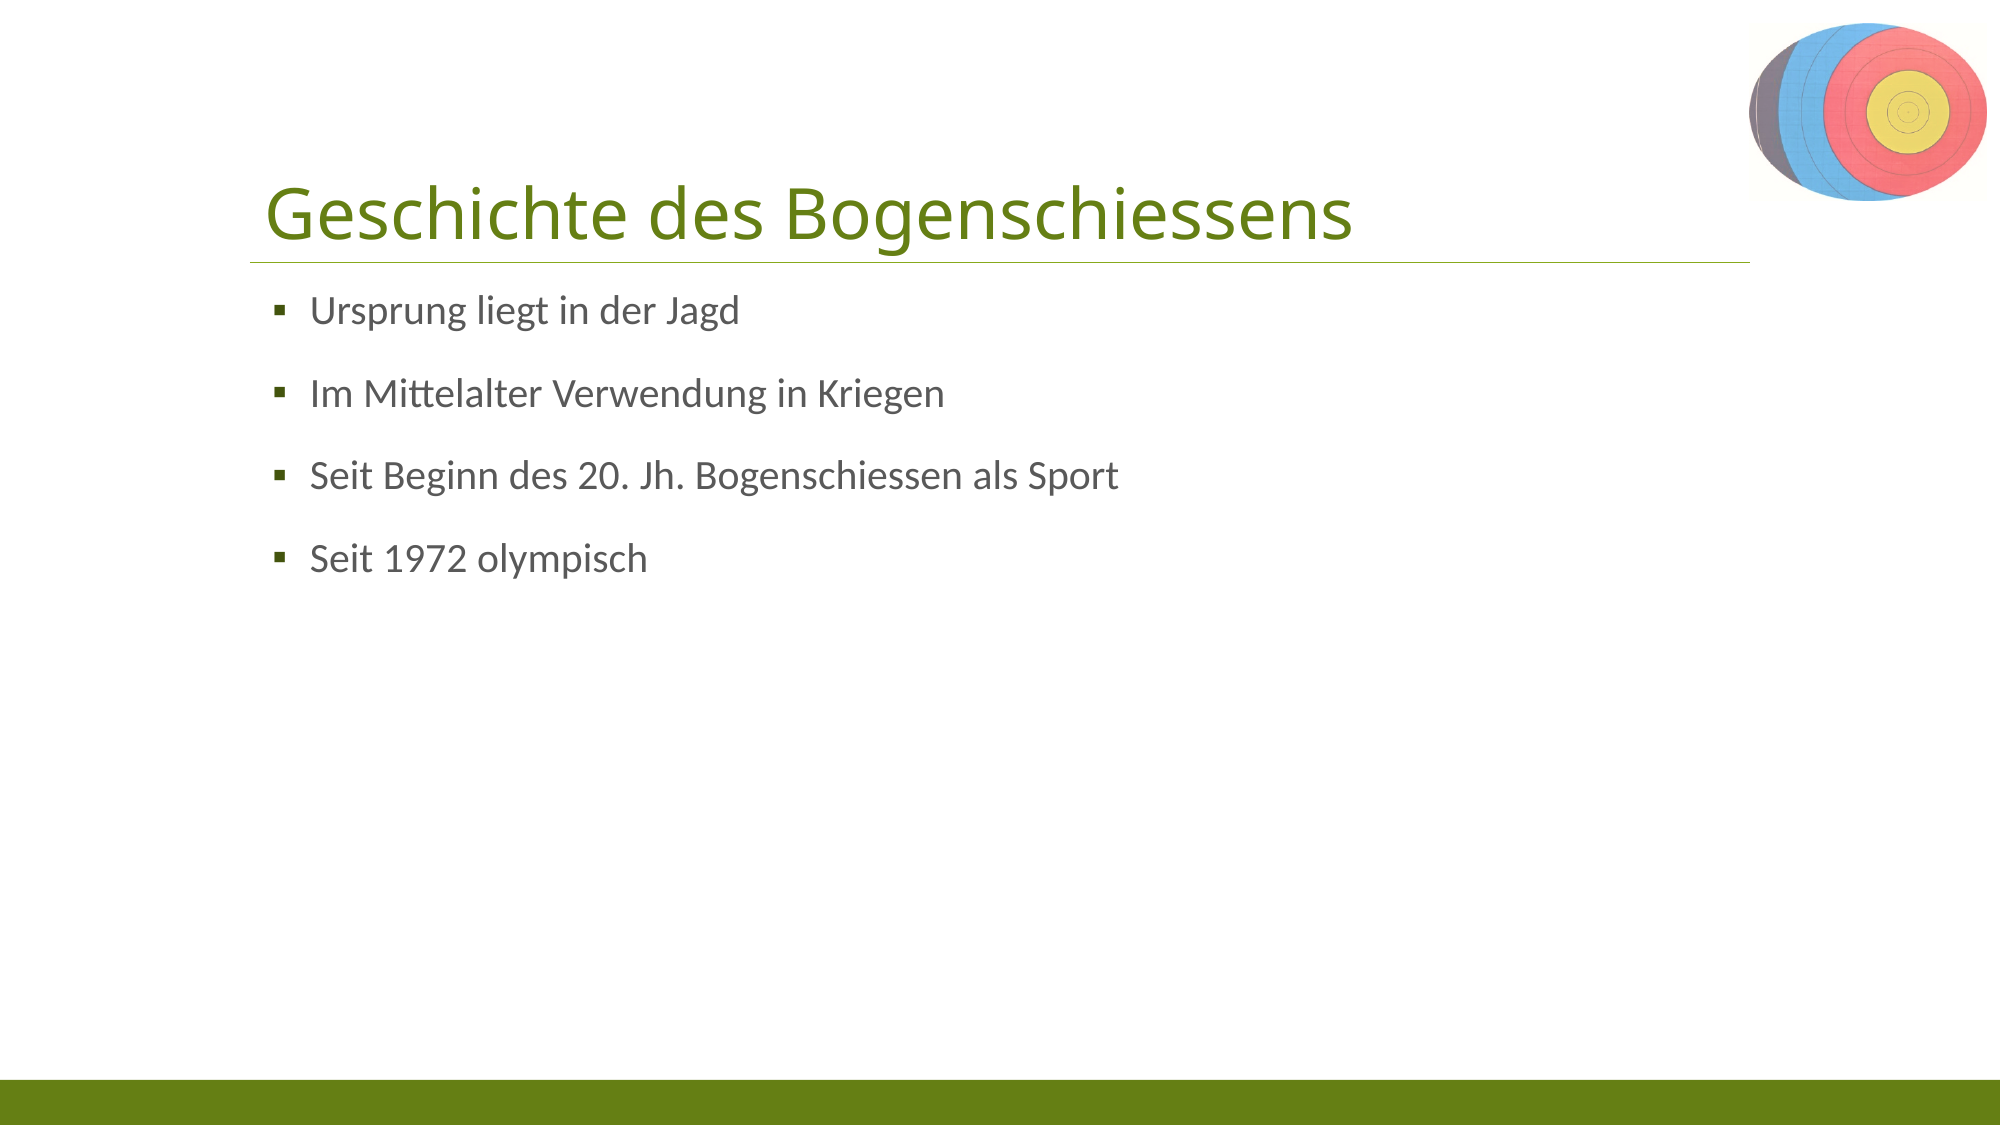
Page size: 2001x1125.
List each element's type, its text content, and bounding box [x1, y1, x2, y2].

list Ursprung liegt in der Jagd Im Mittelalter Verwendung in Kriegen Seit Beginn des 20. Jh. Bogenschiessen als Sport Seit 1972 olympisch [249, 281, 1750, 1013]
title Geschichte des Bogenschiessens [249, 75, 1750, 263]
